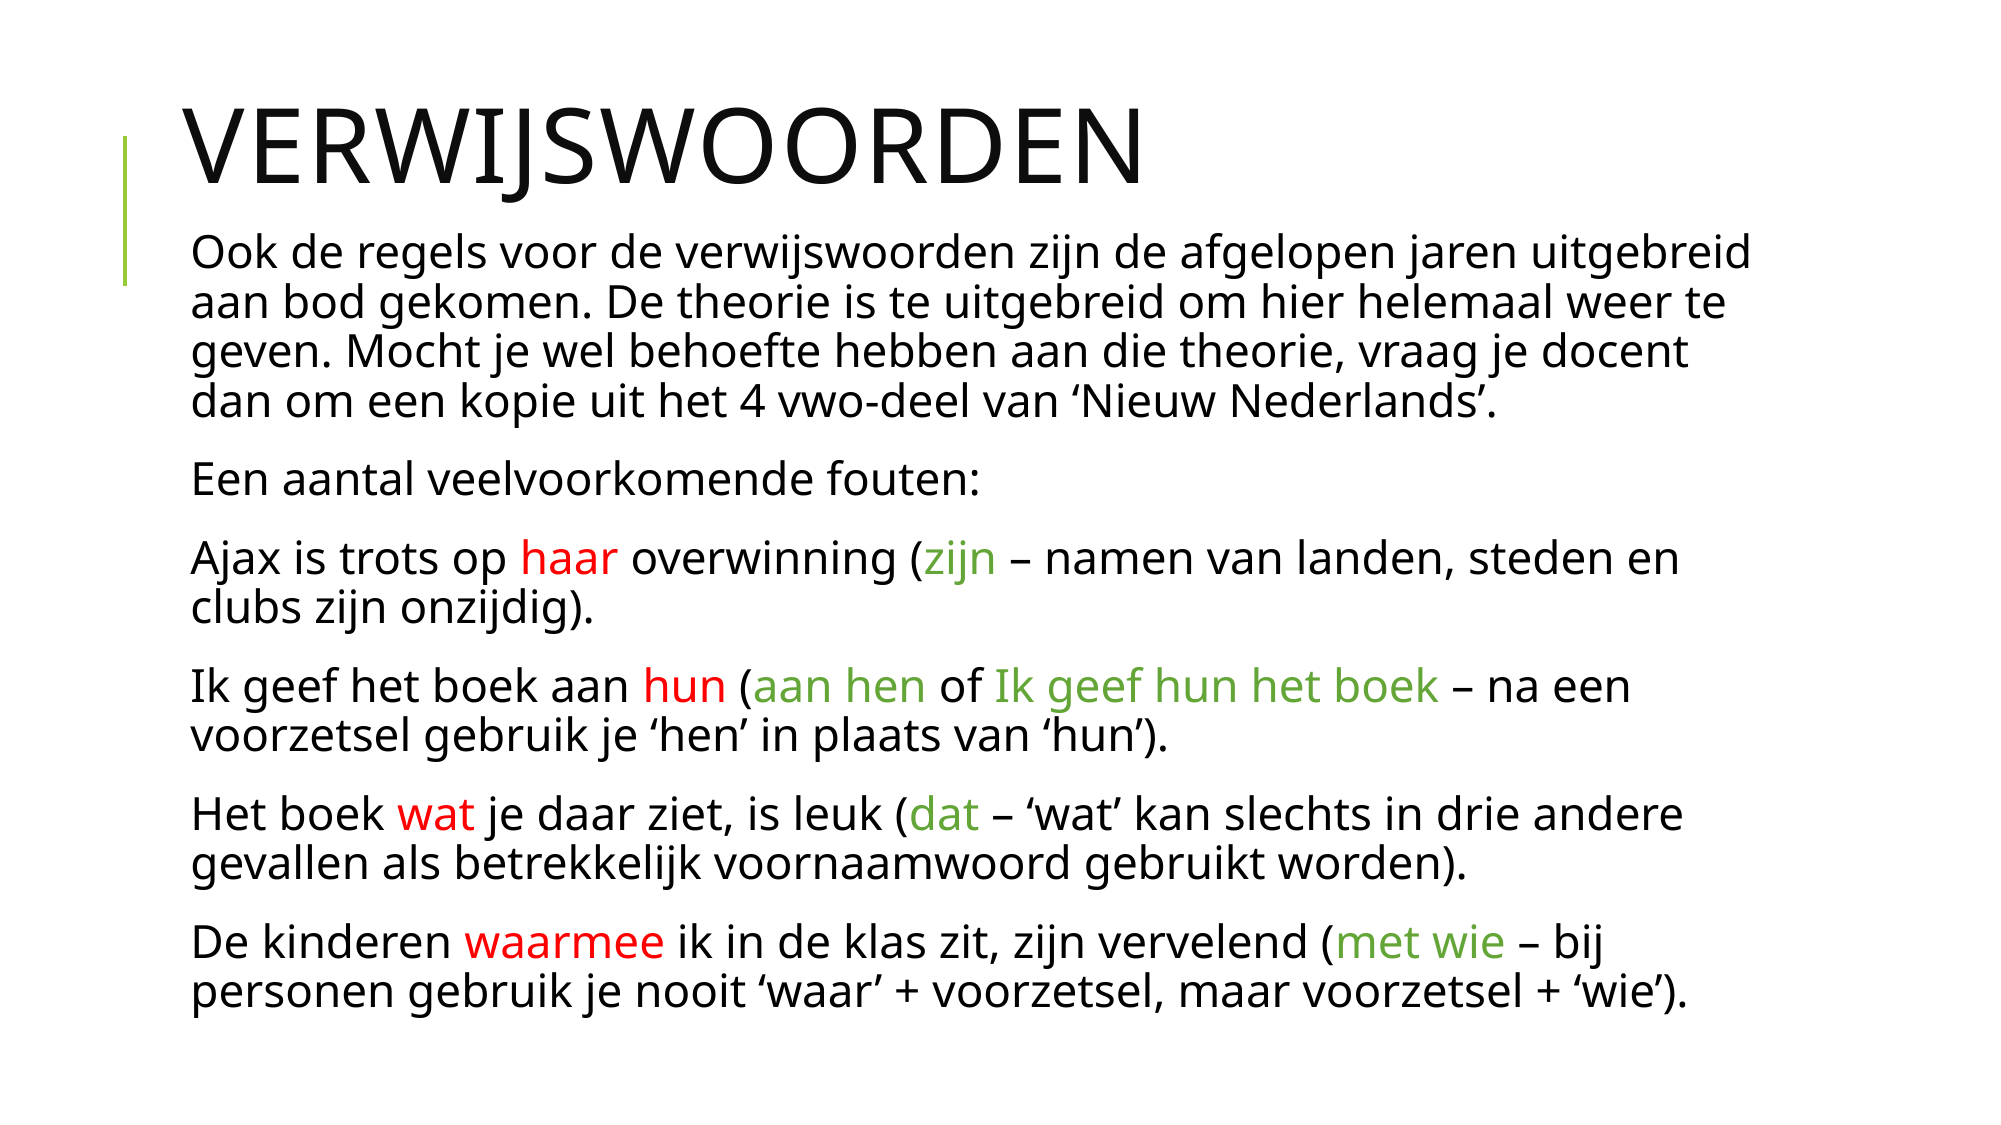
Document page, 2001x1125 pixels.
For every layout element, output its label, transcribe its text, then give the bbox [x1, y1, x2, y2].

title verwijswoorden [168, 30, 1763, 221]
list Ook de regels voor de verwijswoorden zijn de afgelopen jaren uitgebreid aan bod gekomen. De theorie is te uitgebreid om hier helemaal weer te geven. Mocht je wel behoefte hebben aan die theorie, vraag je docent dan om een kopie uit het 4 vwo-deel van ‘Nieuw Nederlands’. Een aantal veelvoorkomende fouten: Ajax is trots op haar overwinning (zijn – namen van landen, steden en clubs zijn onzijdig). Ik geef het boek aan hun (aan hen of Ik geef hun het boek – na een voorzetsel gebruik je ‘hen’ in plaats van ‘hun’). Het boek wat je daar ziet, is leuk (dat – ‘wat’ kan slechts in drie andere gevallen als betrekkelijk voornaamwoord gebruikt worden). De kinderen waarmee ik in de klas zit, zijn vervelend (met wie – bij personen gebruik je nooit ‘waar’ + voorzetsel, maar voorzetsel + ‘wie’). [168, 221, 1763, 1061]
